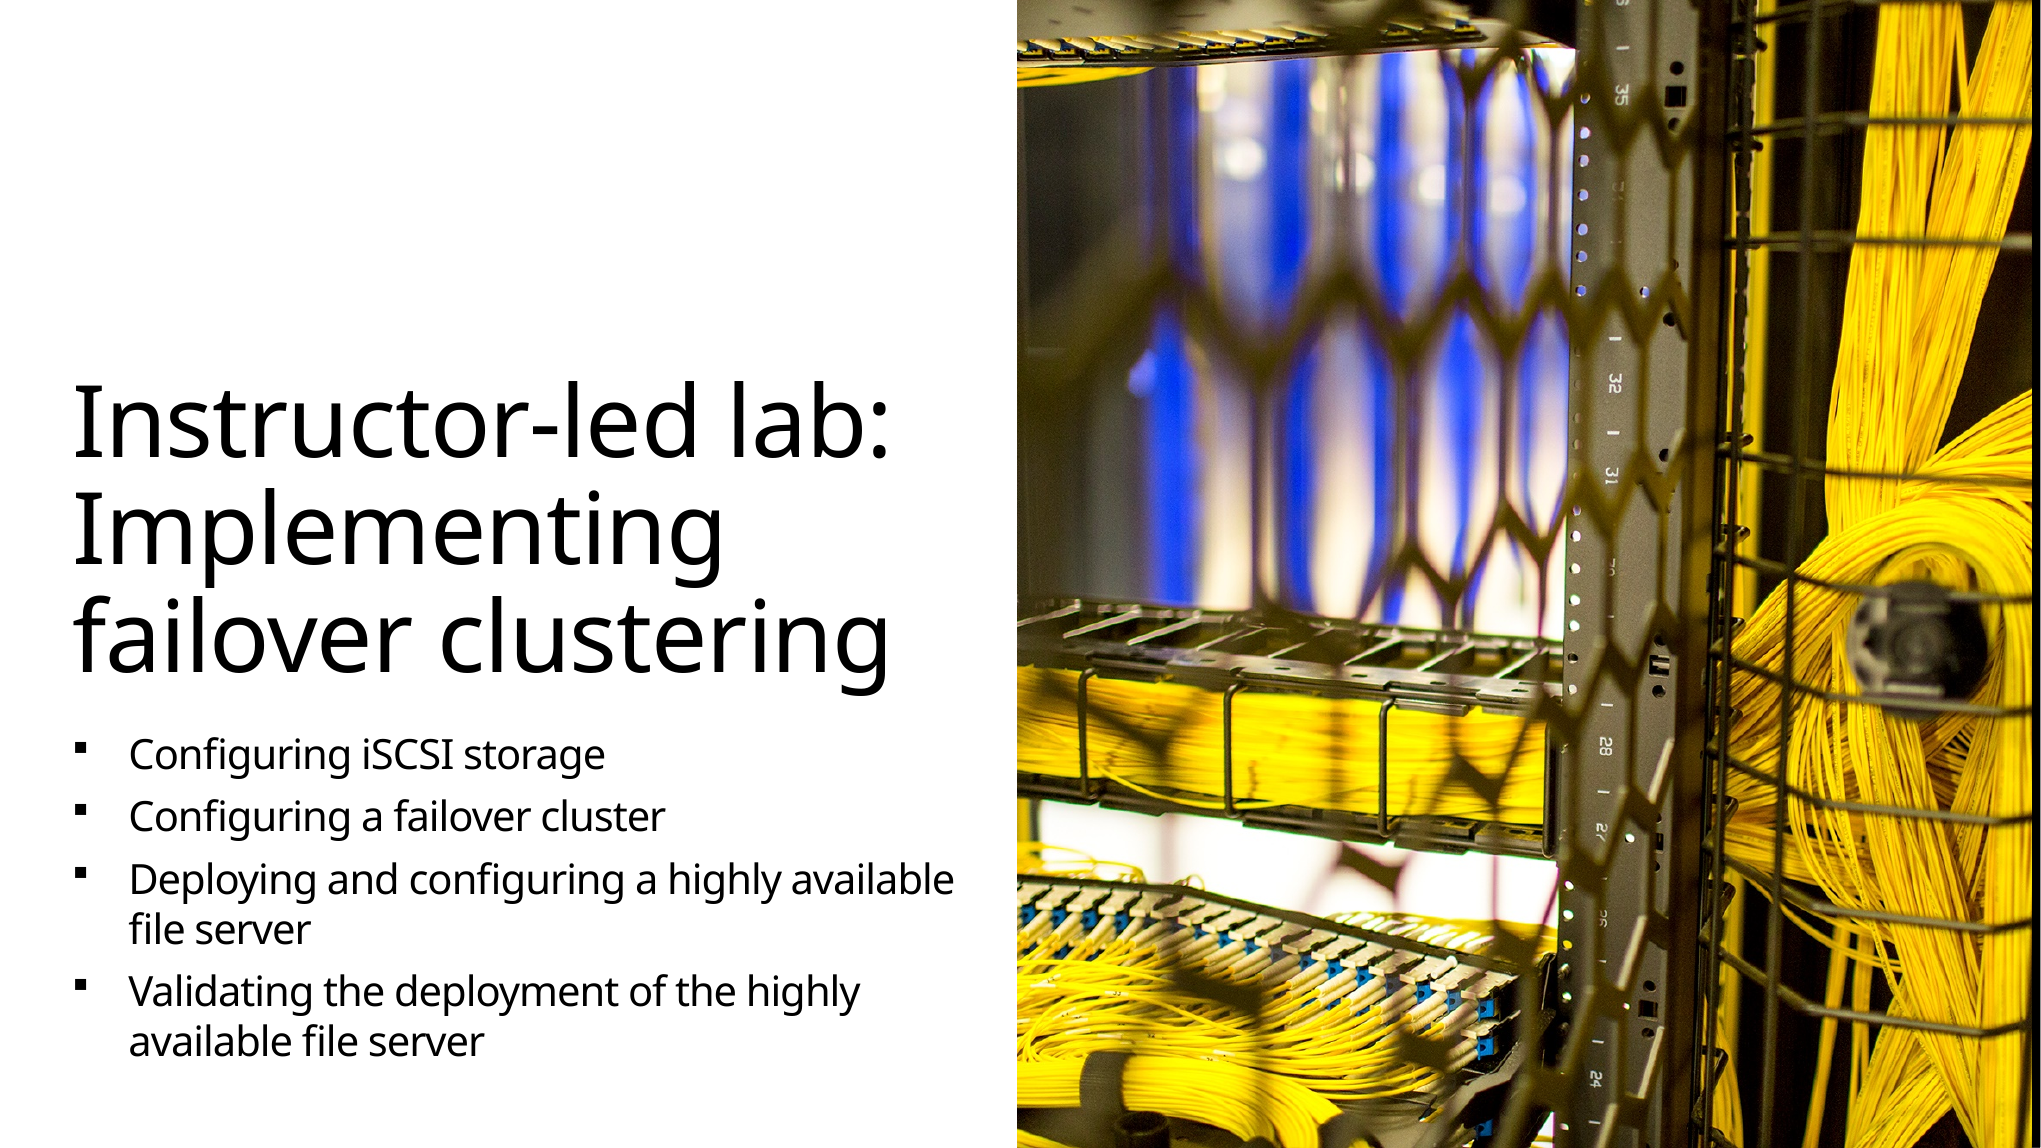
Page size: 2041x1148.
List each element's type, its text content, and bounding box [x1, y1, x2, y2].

picture [1017, 0, 2032, 1148]
title Instructor-led lab: Implementing failover clustering [71, 249, 981, 725]
subtitle Configuring iSCSI storage Configuring a failover cluster Deploying and configuring a highly available file server Validating the deployment of the highly available file server [71, 727, 981, 1005]
